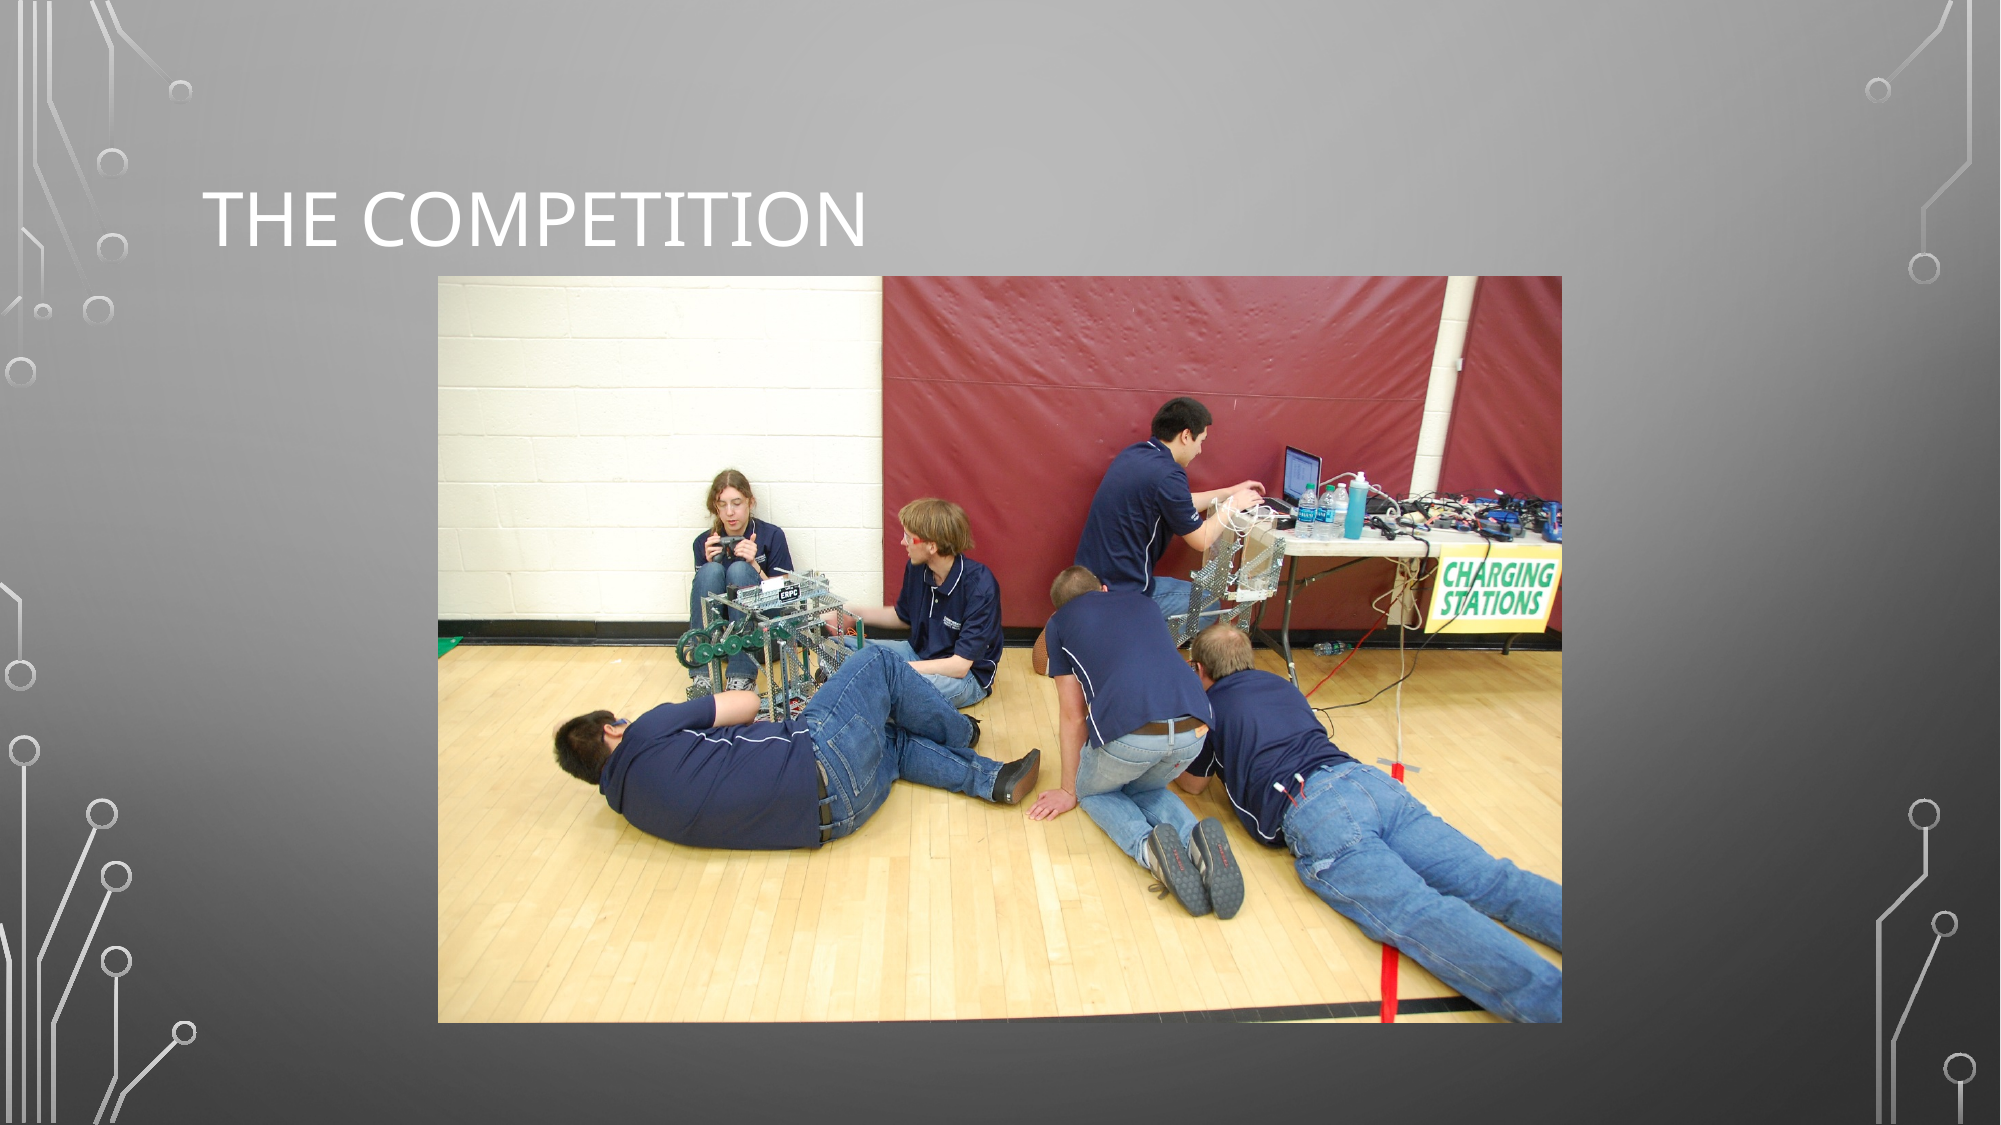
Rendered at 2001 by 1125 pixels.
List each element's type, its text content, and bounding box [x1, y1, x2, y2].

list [437, 275, 1562, 1024]
title The Competition [187, 101, 1813, 344]
